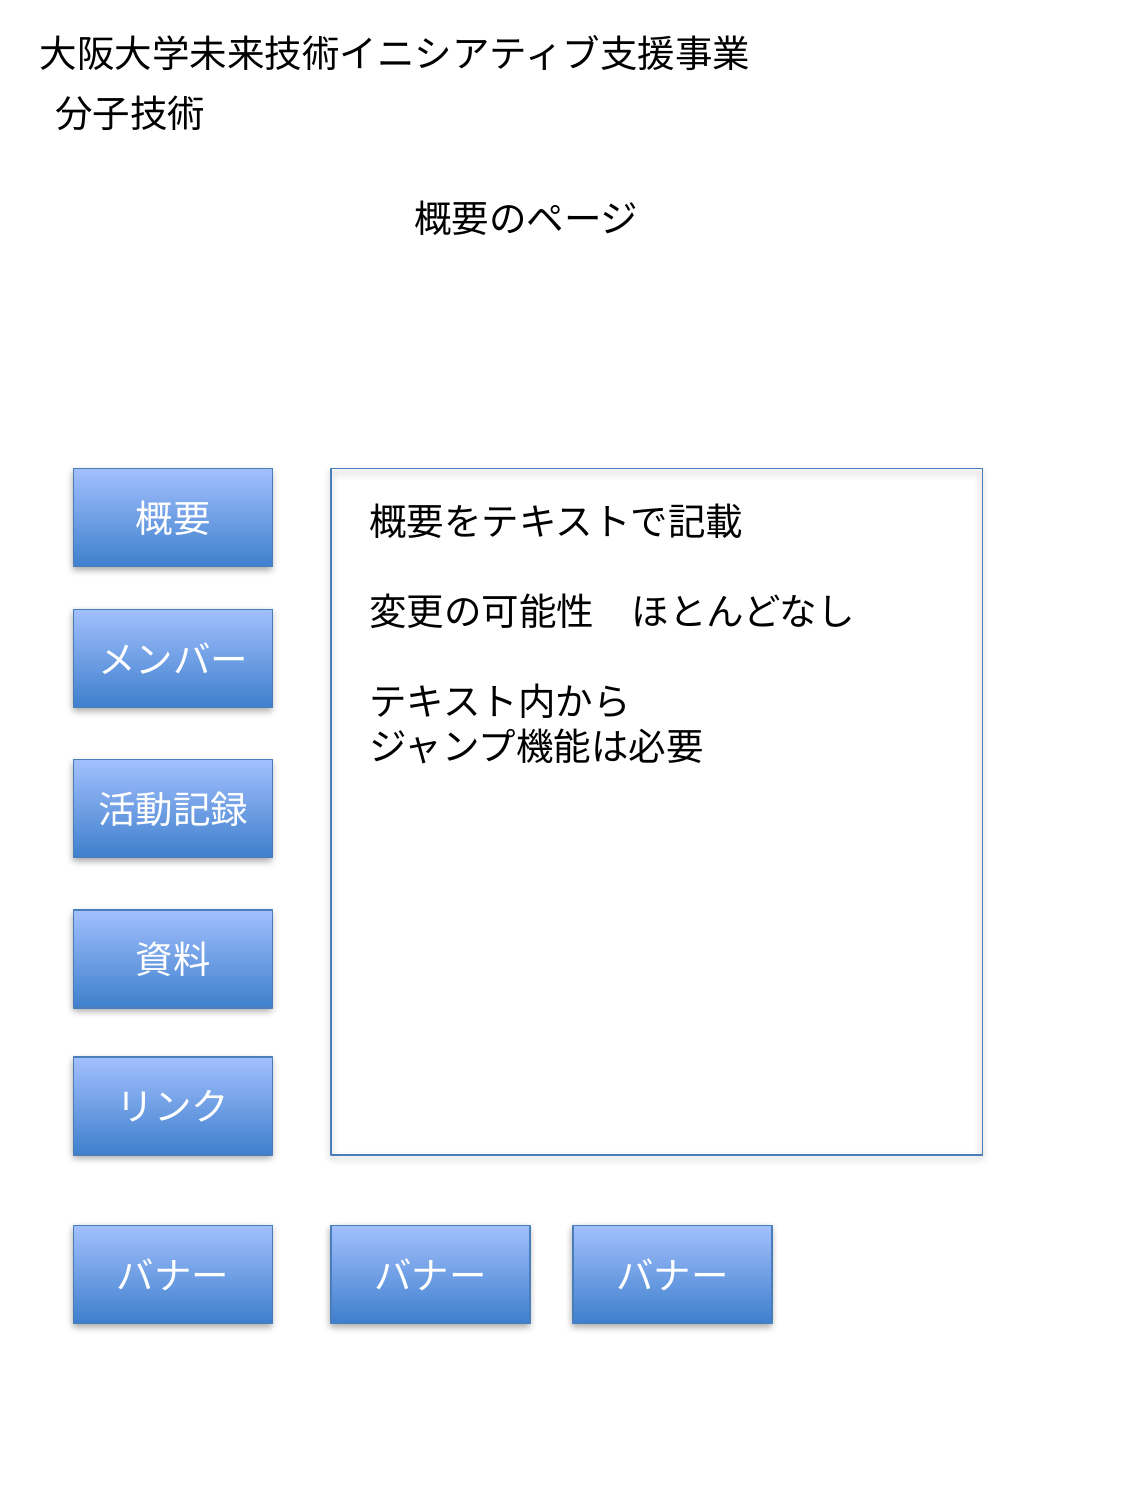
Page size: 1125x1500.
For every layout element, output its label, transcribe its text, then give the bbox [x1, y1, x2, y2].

text_box リンク [73, 1056, 273, 1156]
text_box バナー [73, 1225, 273, 1324]
text_box バナー [572, 1225, 773, 1324]
text_box 概要のページ [399, 187, 654, 247]
text_box メンバー [73, 609, 273, 708]
text_box [330, 468, 983, 1156]
text_box 概要 [73, 468, 273, 567]
text_box 大阪大学未来技術イニシアティブ支援事業 [24, 22, 765, 83]
text_box 分子技術 [40, 82, 221, 143]
text_box 資料 [73, 909, 273, 1009]
text_box バナー [330, 1225, 531, 1324]
text_box 概要をテキストで記載 変更の可能性 ほとんどなし テキスト内から ジャンプ機能は必要 [354, 490, 870, 821]
text_box 活動記録 [73, 759, 273, 858]
